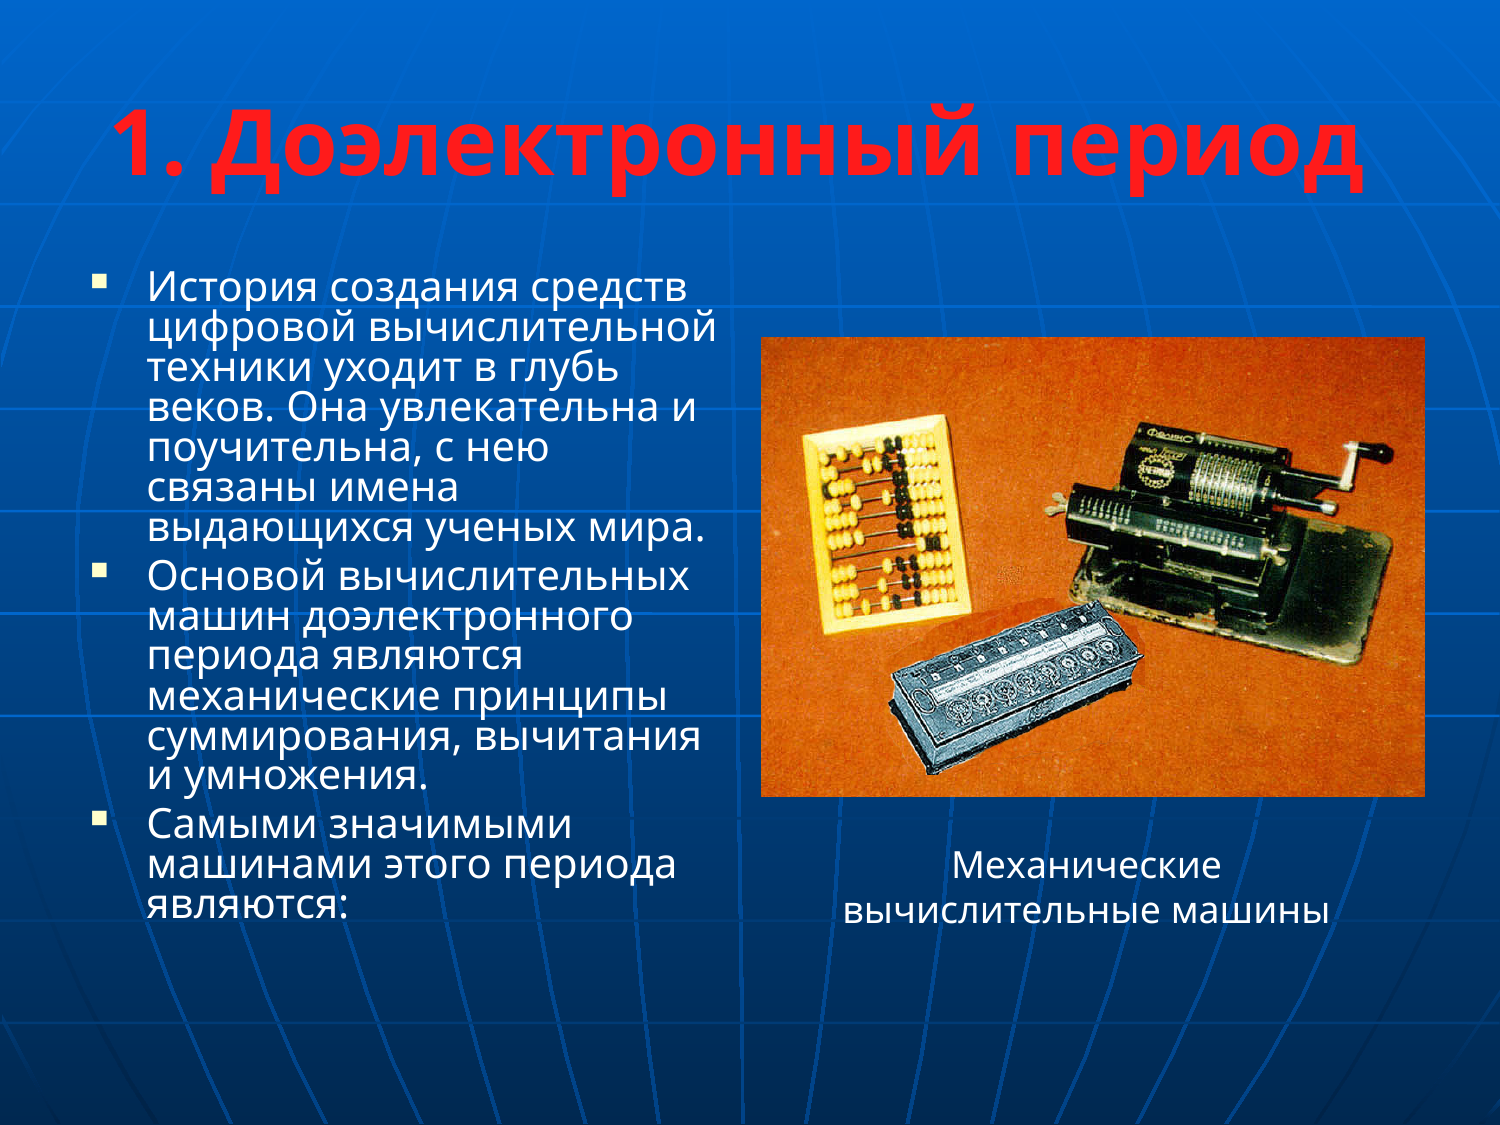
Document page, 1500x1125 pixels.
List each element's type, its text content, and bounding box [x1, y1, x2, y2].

text_box Механические вычислительные машины [773, 834, 1400, 939]
list История создания средств цифровой вычислительной техники уходит в глубь веков. Она увлекательна и поучительна, с нею связаны имена выдающихся ученых мира. Основой вычислительных машин доэлектронного периода являются механические принципы суммирования, вычитания и умножения. Самыми значимыми машинами этого периода являются: [74, 262, 738, 1006]
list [761, 337, 1425, 797]
title 1. Доэлектронный период [74, 45, 1426, 233]
